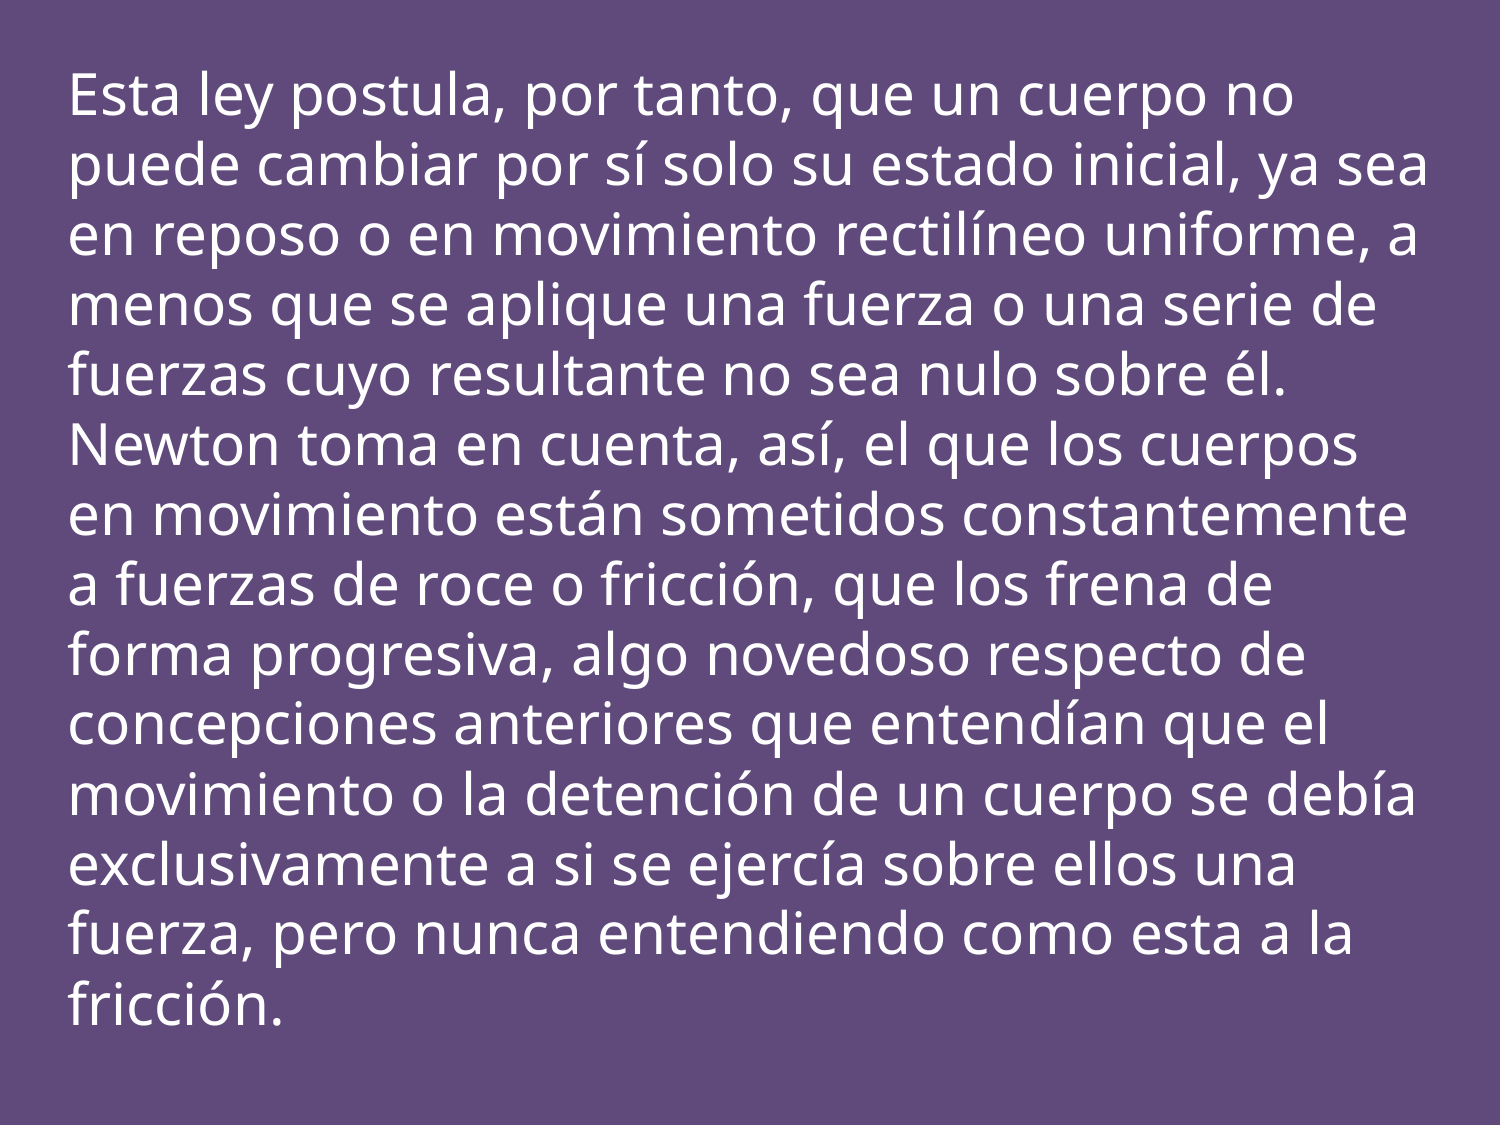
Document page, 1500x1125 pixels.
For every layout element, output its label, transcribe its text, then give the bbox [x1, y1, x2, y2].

text_box Esta ley postula, por tanto, que un cuerpo no puede cambiar por sí solo su estado inicial, ya sea en reposo o en movimiento rectilíneo uniforme, a menos que se aplique una fuerza o una serie de fuerzas cuyo resultante no sea nulo sobre él. Newton toma en cuenta, así, el que los cuerpos en movimiento están sometidos constantemente a fuerzas de roce o fricción, que los frena de forma progresiva, algo novedoso respecto de concepciones anteriores que entendían que el movimiento o la detención de un cuerpo se debía exclusivamente a si se ejercía sobre ellos una fuerza, pero nunca entendiendo como esta a la fricción. [53, 49, 1447, 1044]
